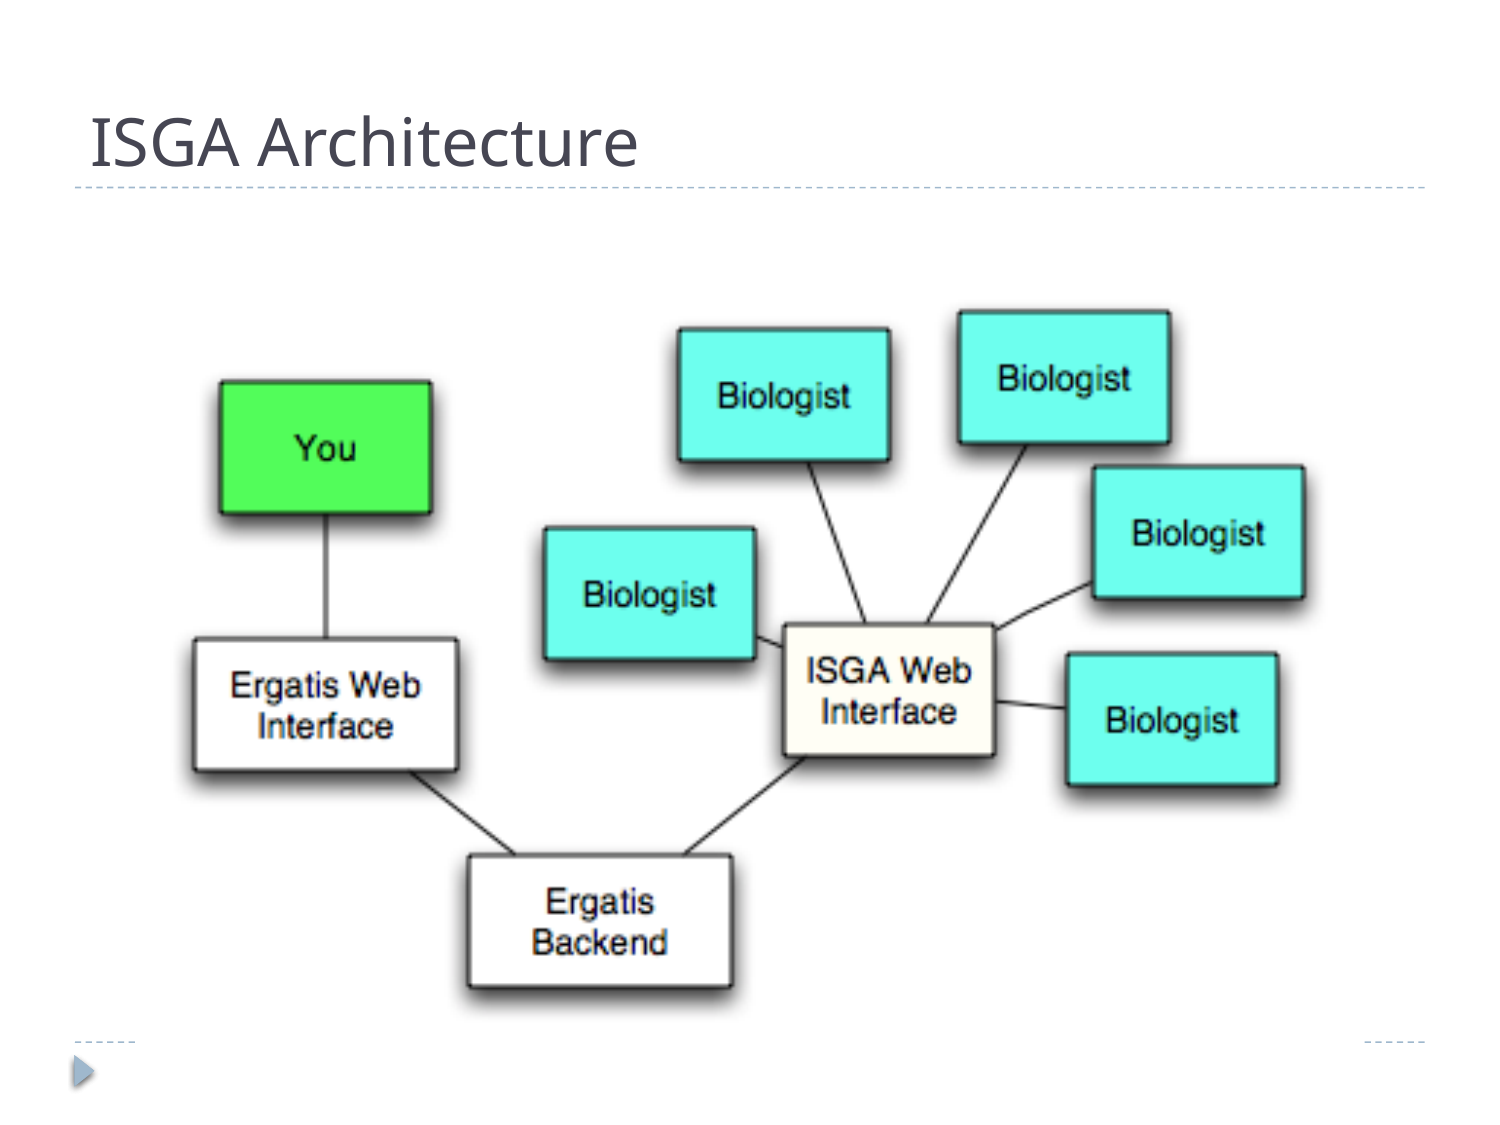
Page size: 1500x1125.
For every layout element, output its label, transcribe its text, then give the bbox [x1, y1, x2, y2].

title ISGA Architecture [74, 37, 1426, 188]
picture [137, 262, 1363, 1063]
